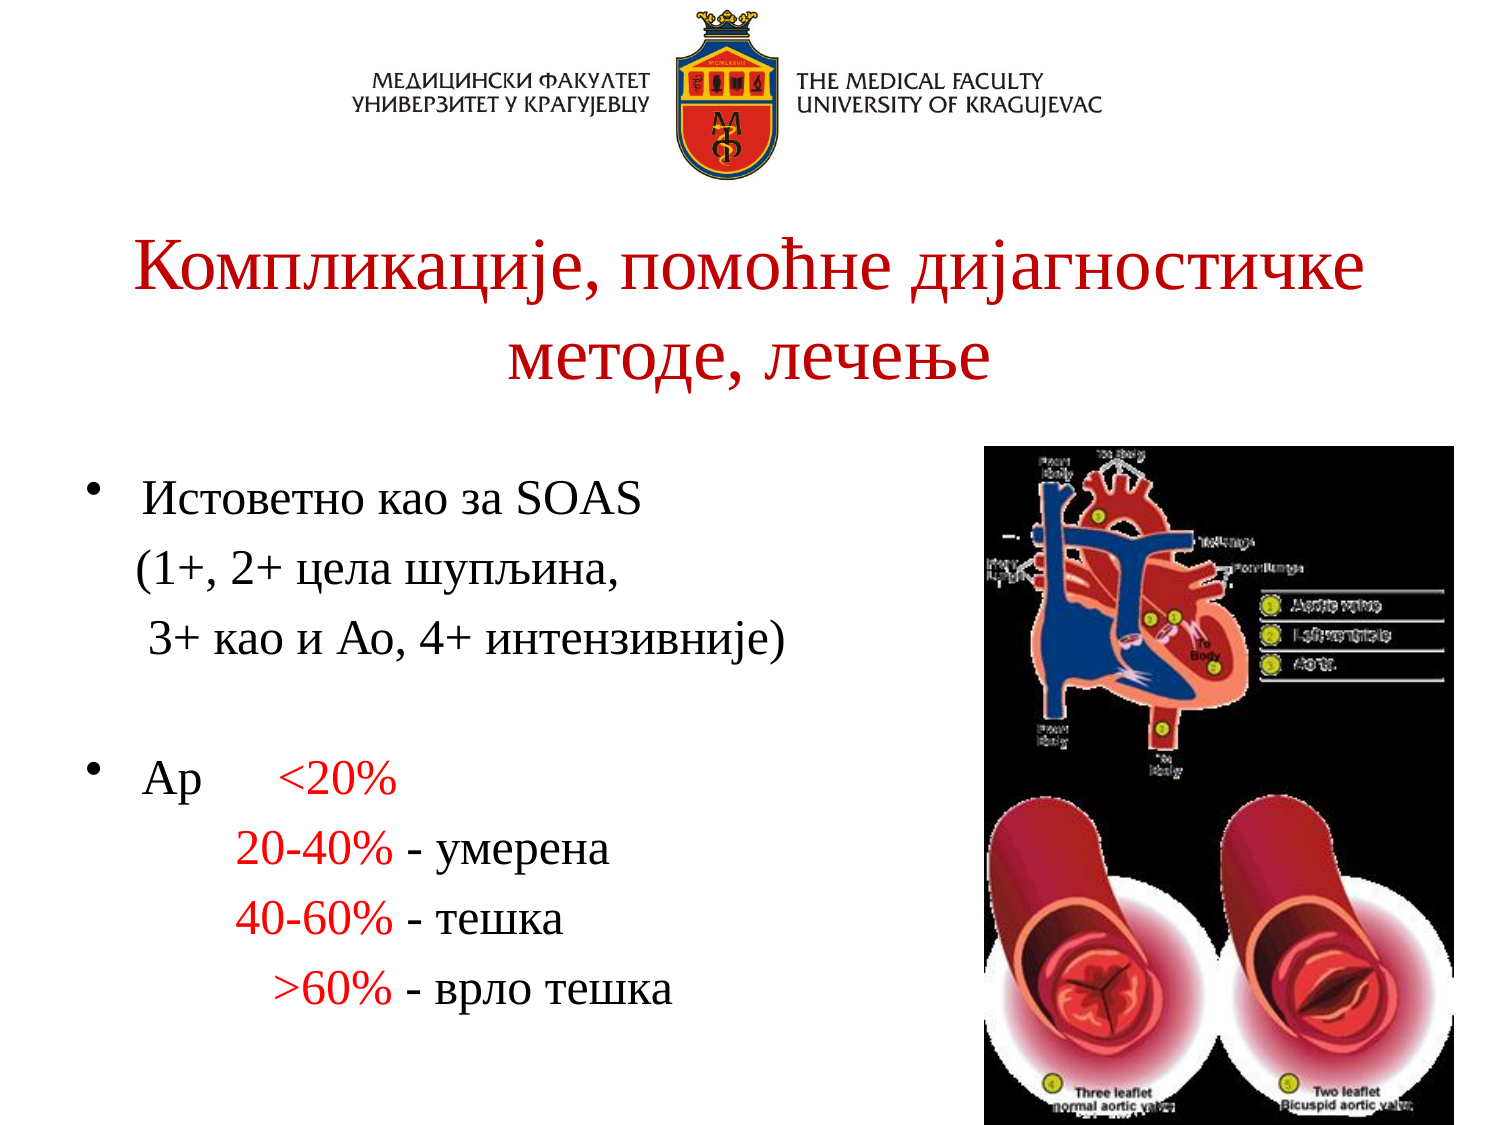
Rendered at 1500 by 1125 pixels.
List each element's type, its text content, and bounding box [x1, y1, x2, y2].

list Истоветно као за SOAS (1+, 2+ цела шупљина, 3+ као и Ао, 4+ интензивније) Ар <20% 20-40% - умерена 40-60% - тешка >60% - врло тешка [70, 457, 891, 1067]
title Компликације, помоћне дијагностичке методе, лечење [75, 210, 1425, 399]
picture [328, 0, 1125, 191]
picture [984, 446, 1454, 1125]
